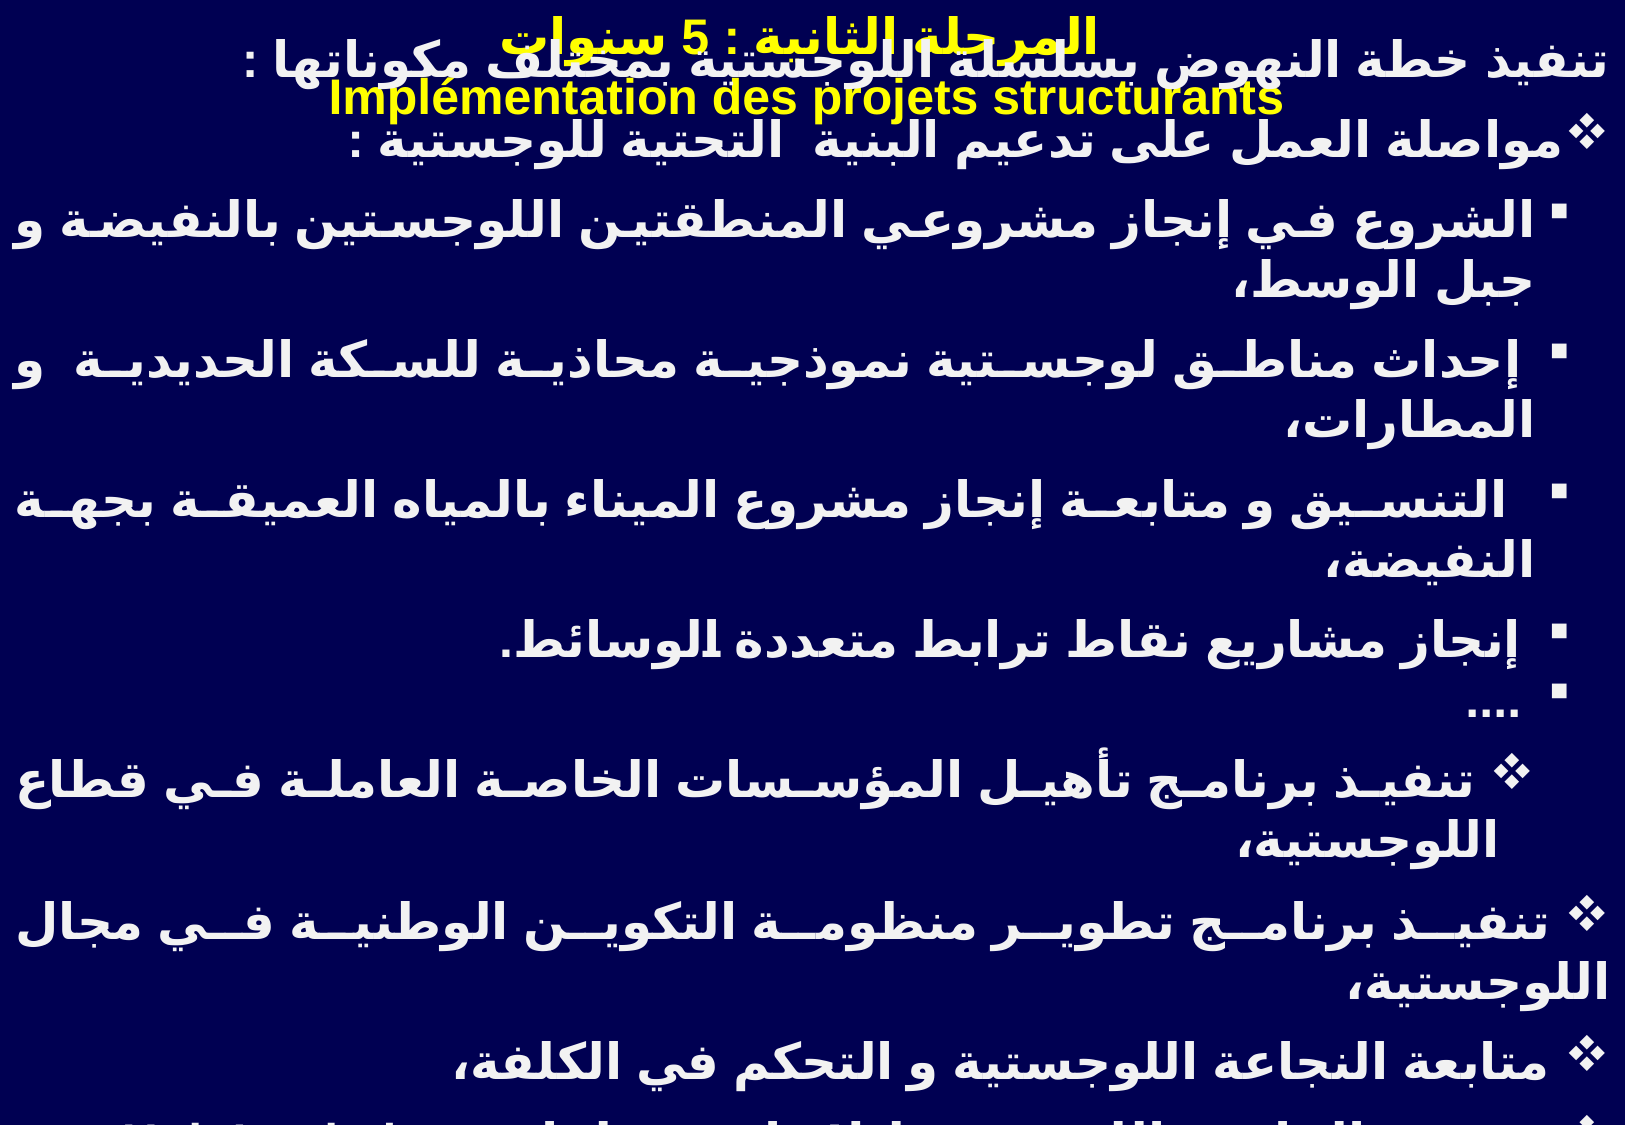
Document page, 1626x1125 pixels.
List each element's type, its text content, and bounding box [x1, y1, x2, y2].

text_box تنفيذ خطة النهوض بسلسلة اللوجستية بمختلف مكوناتها : مواصلة العمل على تدعيم البنية التحتية للوجستية : الشروع في إنجاز مشروعي المنطقتين اللوجستين بالنفيضة و جبل الوسط، إحداث مناطق لوجستية نموذجية محاذية للسكة الحديدية و المطارات، التنسيق و متابعة إنجاز مشروع الميناء بالمياه العميقة بجهة النفيضة، إنجاز مشاريع نقاط ترابط متعددة الوسائط. .... تنفيذ برنامج تأهيل المؤسسات الخاصة العاملة في قطاع اللوجستية، تنفيذ برنامج تطوير منظومة التكوين الوطنية في مجال اللوجستية، متابعة النجاعة اللوجستية و التحكم في الكلفة، تحسين الجاذبية اللوجستية لبلادنا و جعلها « Hub Logistique » …. [0, 150, 1625, 1125]
text_box المرحلة الثانية : 5 سنوات Implémentation des projets structurants [36, 0, 1576, 132]
